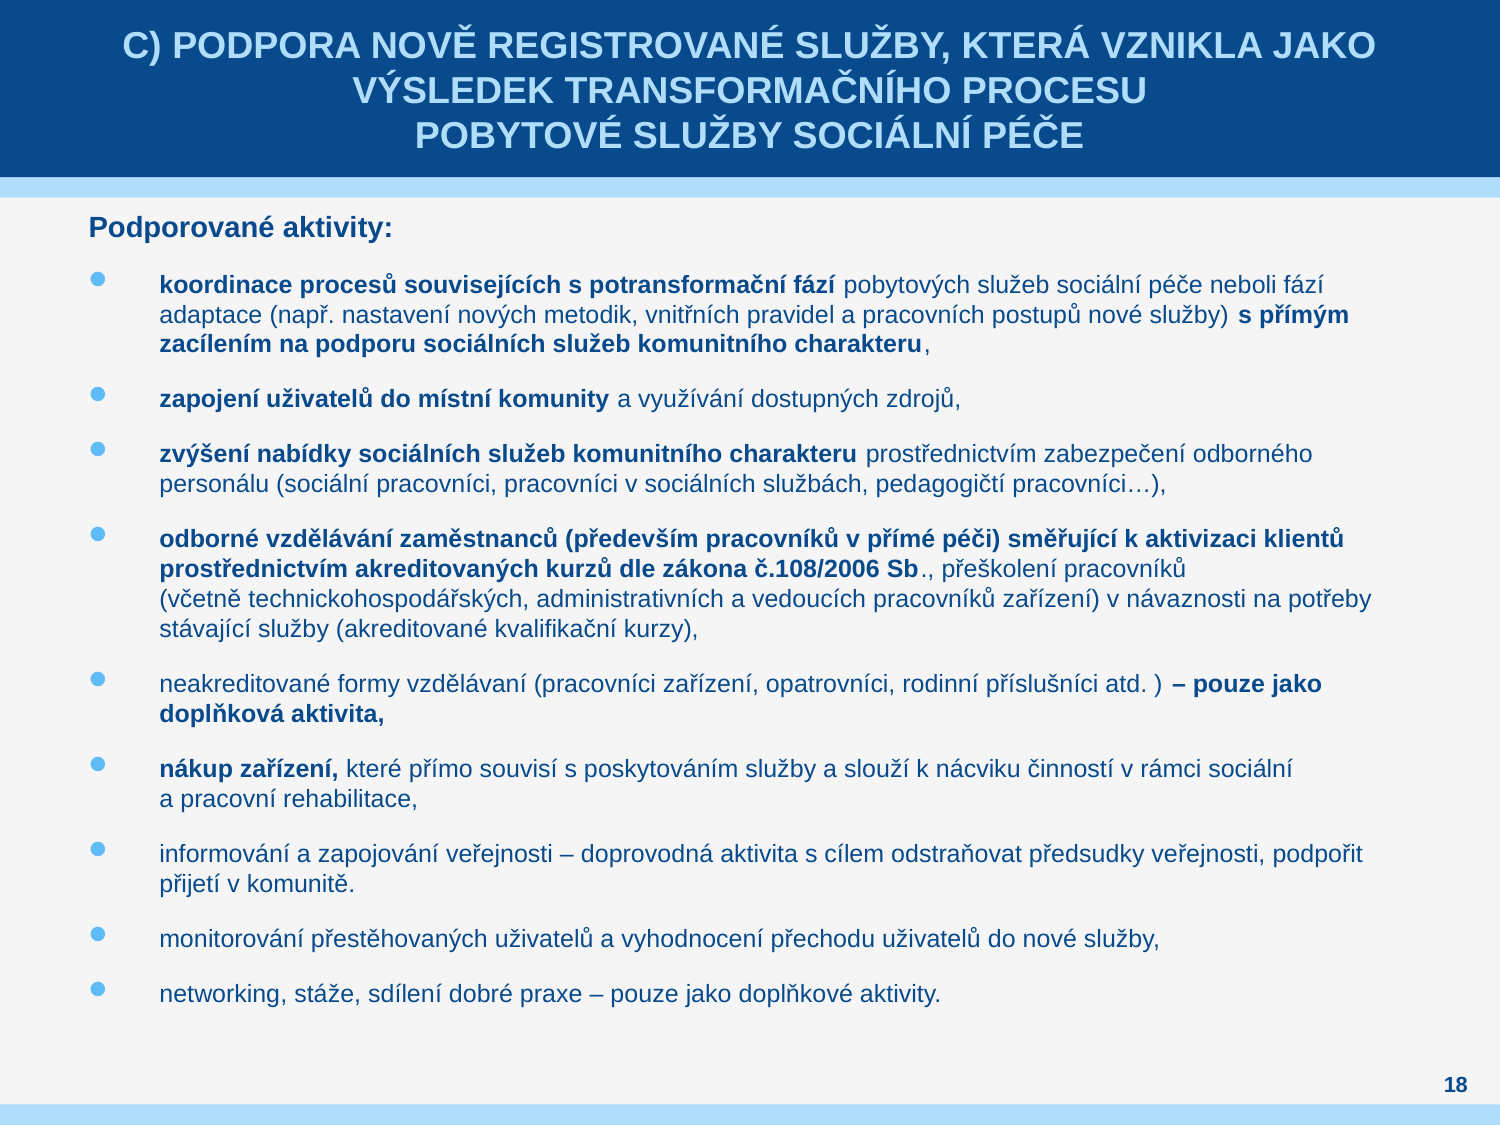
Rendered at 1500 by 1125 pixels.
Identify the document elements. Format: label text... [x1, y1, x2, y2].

list Podporované aktivity: koordinace procesů souvisejících s potransformační fází pobytových služeb sociální péče neboli fází adaptace (např. nastavení nových metodik, vnitřních pravidel a pracovních postupů nové služby) s přímým zacílením na podporu sociálních služeb komunitního charakteru, zapojení uživatelů do místní komunity a využívání dostupných zdrojů, zvýšení nabídky sociálních služeb komunitního charakteru prostřednictvím zabezpečení odborného personálu (sociální pracovníci, pracovníci v sociálních službách, pedagogičtí pracovníci…), odborné vzdělávání zaměstnanců (především pracovníků v přímé péči) směřující k aktivizaci klientů prostřednictvím akreditovaných kurzů dle zákona č.108/2006 Sb., přeškolení pracovníků (včetně technickohospodářských, administrativních a vedoucích pracovníků zařízení) v návaznosti na potřeby stávající služby (akreditované kvalifikační kurzy), neakreditované formy vzdělávaní (pracovníci zařízení, opatrovníci, rodinní příslušníci atd. ) – pouze jako doplňková aktivita, nákup zařízení, které přímo souvisí s poskytováním služby a slouží k nácviku činností v rámci sociální a pracovní rehabilitace, informování a zapojování veřejnosti – doprovodná aktivita s cílem odstraňovat předsudky veřejnosti, podpořit přijetí v komunitě. monitorování přestěhovaných uživatelů a vyhodnocení přechodu uživatelů do nové služby, networking, stáže, sdílení dobré praxe – pouze jako doplňkové aktivity. [88, 208, 1412, 1059]
slide_number 18 [1417, 1068, 1495, 1099]
title c) Podpora nově registrované služby, která vznikla jako výsledek transformačního procesu pobytové služby sociální péče [59, 0, 1441, 178]
